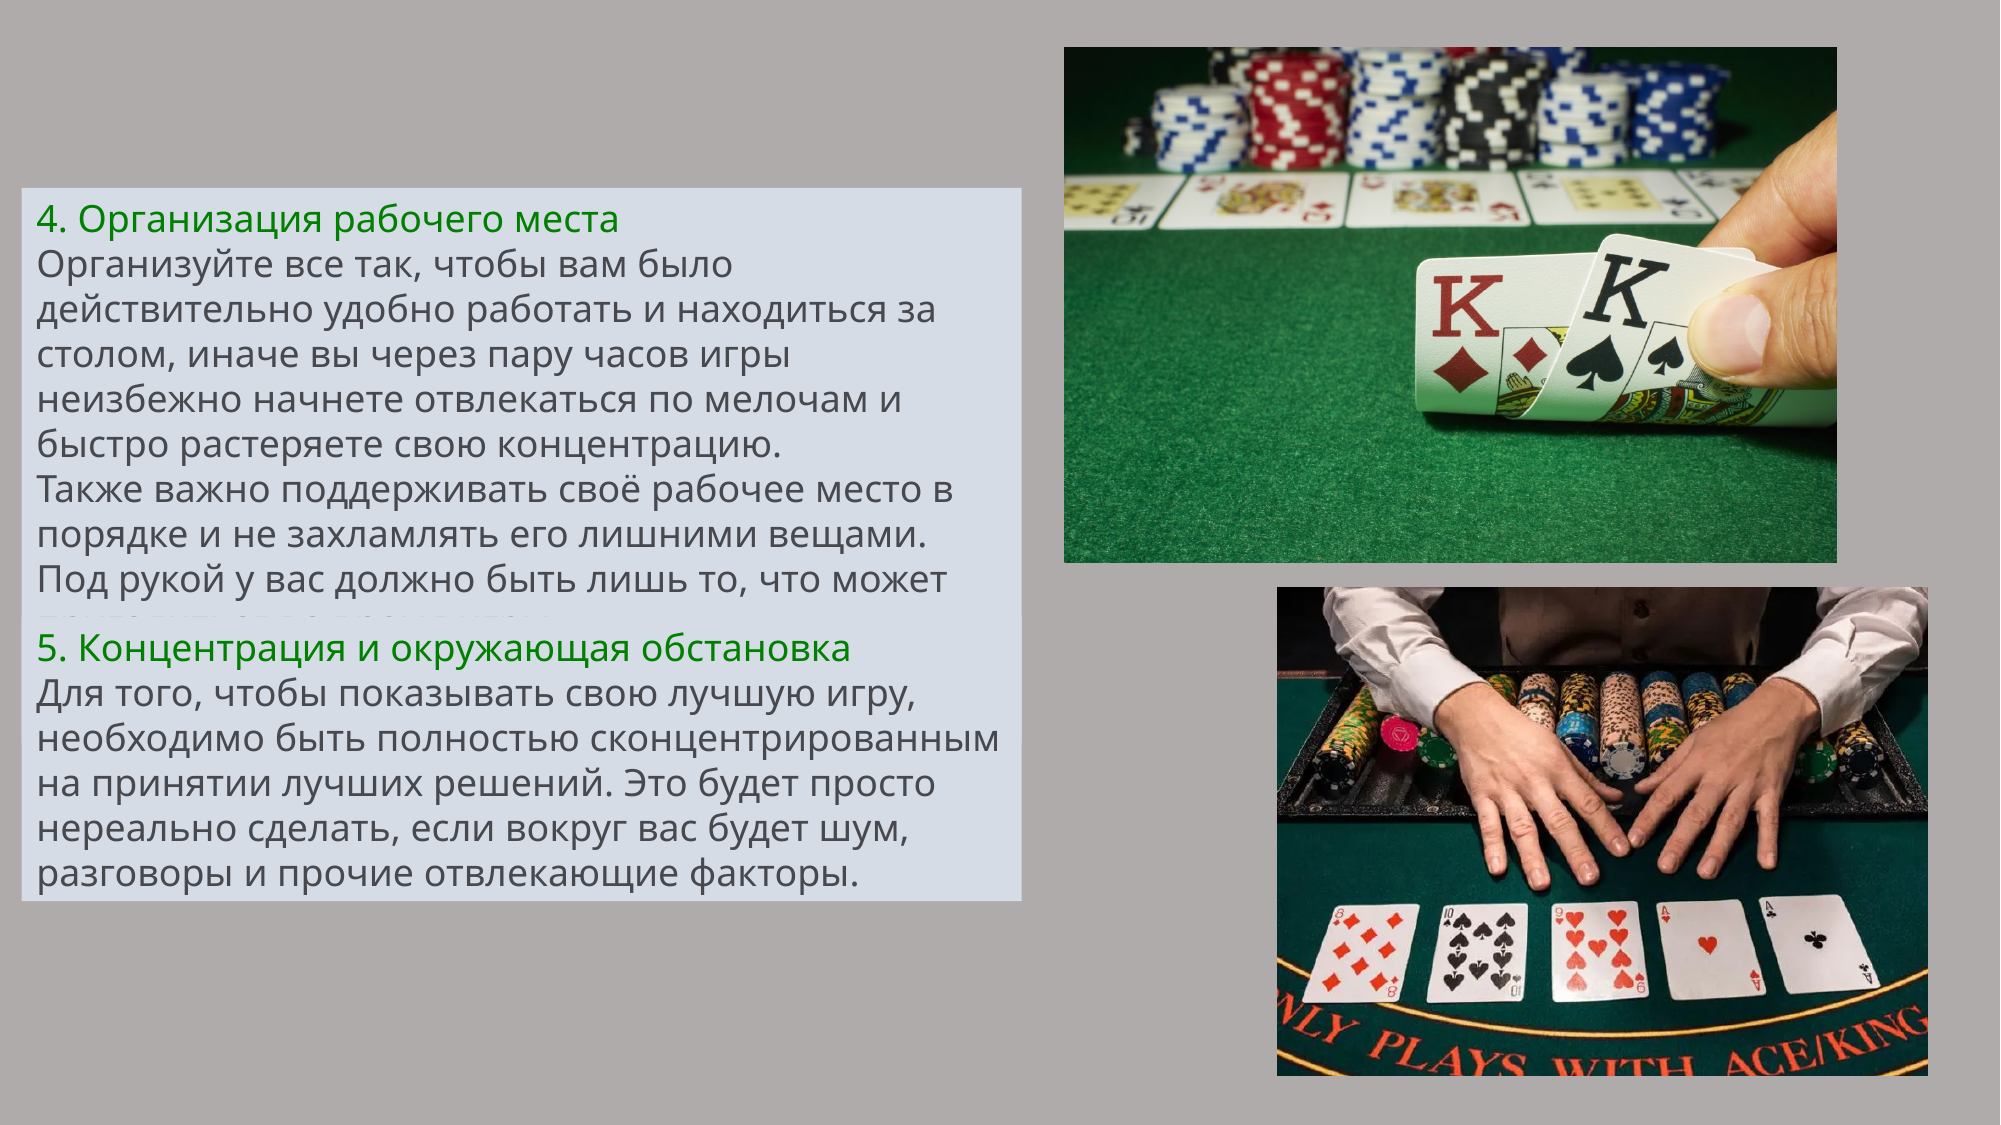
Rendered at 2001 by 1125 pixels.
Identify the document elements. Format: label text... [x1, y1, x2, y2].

picture [1277, 587, 1928, 1076]
text_box 4. Организация рабочего места Организуйте все так, чтобы вам было действительно удобно работать и находиться за столом, иначе вы через пару часов игры неизбежно начнете отвлекаться по мелочам и быстро растеряете свою концентрацию. Также важно поддерживать своё рабочее место в порядке и не захламлять его лишними вещами. Под рукой у вас должно быть лишь то, что может пригодиться во время игры. [21, 187, 1022, 616]
picture [1064, 47, 1837, 563]
text_box 5. Концентрация и окружающая обстановка Для того, чтобы показывать свою лучшую игру, необходимо быть полностью сконцентрированным на принятии лучших решений. Это будет просто нереально сделать, если вокруг вас будет шум, разговоры и прочие отвлекающие факторы. [21, 616, 1022, 902]
